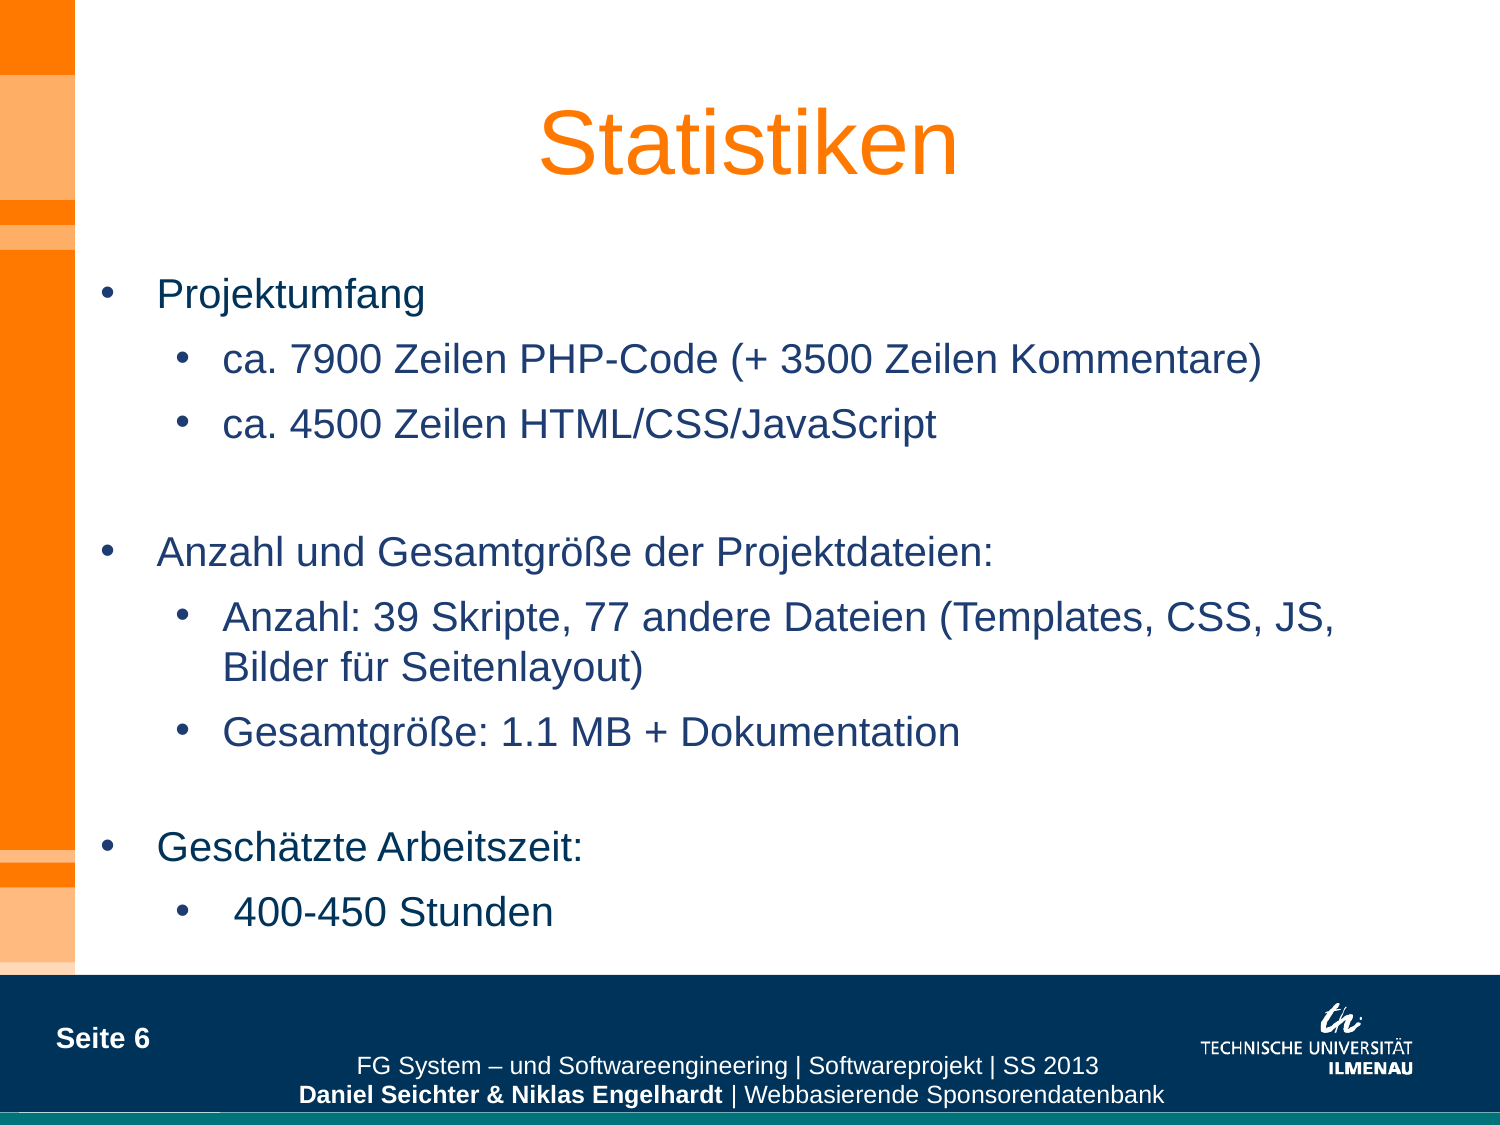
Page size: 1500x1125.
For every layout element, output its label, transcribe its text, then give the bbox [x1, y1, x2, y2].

footer FG System – und Softwareengineering | Softwareprojekt | SS 2013 Daniel Seichter & Niklas Engelhardt | Webbasierende Sponsorendatenbank [253, 1049, 1211, 1109]
picture [1200, 1003, 1413, 1075]
title Statistiken [75, 20, 1425, 256]
slide_number Seite 6 [41, 1011, 354, 1125]
list Projektumfang ca. 7900 Zeilen PHP-Code (+ 3500 Zeilen Kommentare) ca. 4500 Zeilen HTML/CSS/JavaScript Anzahl und Gesamtgröße der Projektdateien: Anzahl: 39 Skripte, 77 andere Dateien (Templates, CSS, JS, Bilder für Seitenlayout) Gesamtgröße: 1.1 MB + Dokumentation Geschätzte Arbeitszeit: 400-450 Stunden [100, 267, 1400, 858]
